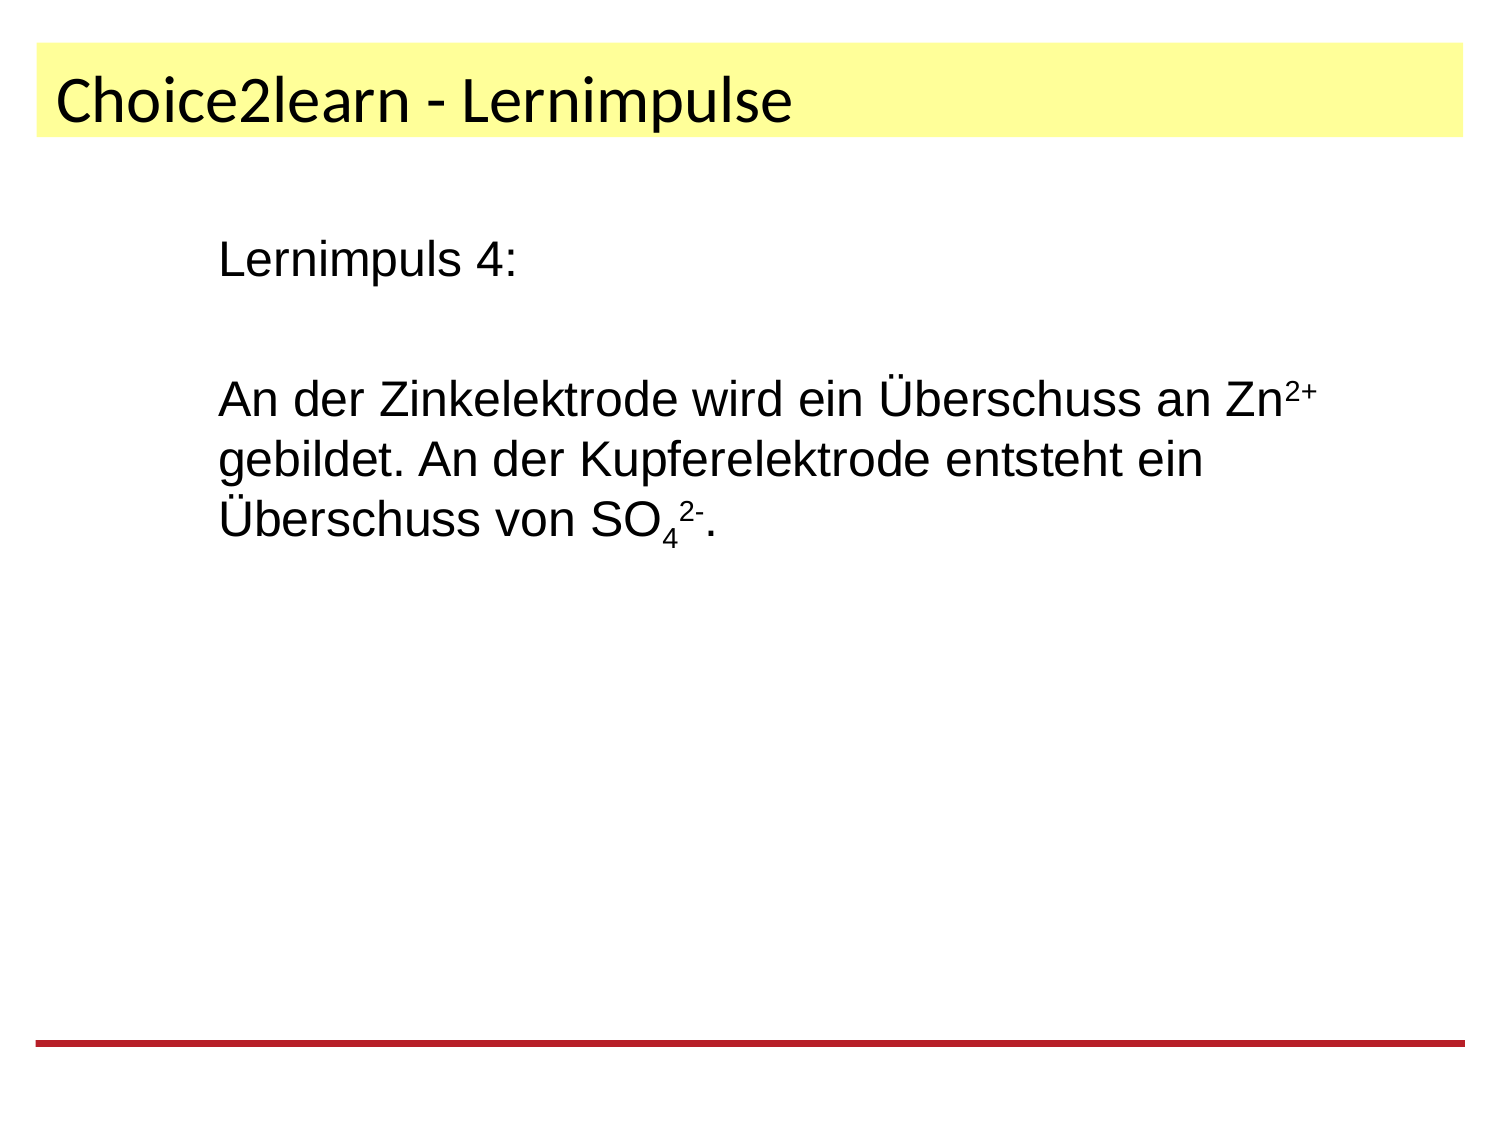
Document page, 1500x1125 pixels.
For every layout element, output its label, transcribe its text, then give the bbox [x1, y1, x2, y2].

title Choice2learn - Lernimpulse [41, 42, 1459, 148]
text_box Lernimpuls 4: An der Zinkelektrode wird ein Überschuss an Zn2+ gebildet. An der Kupferelektrode entsteht ein Überschuss von SO42-. [41, 148, 1459, 1000]
